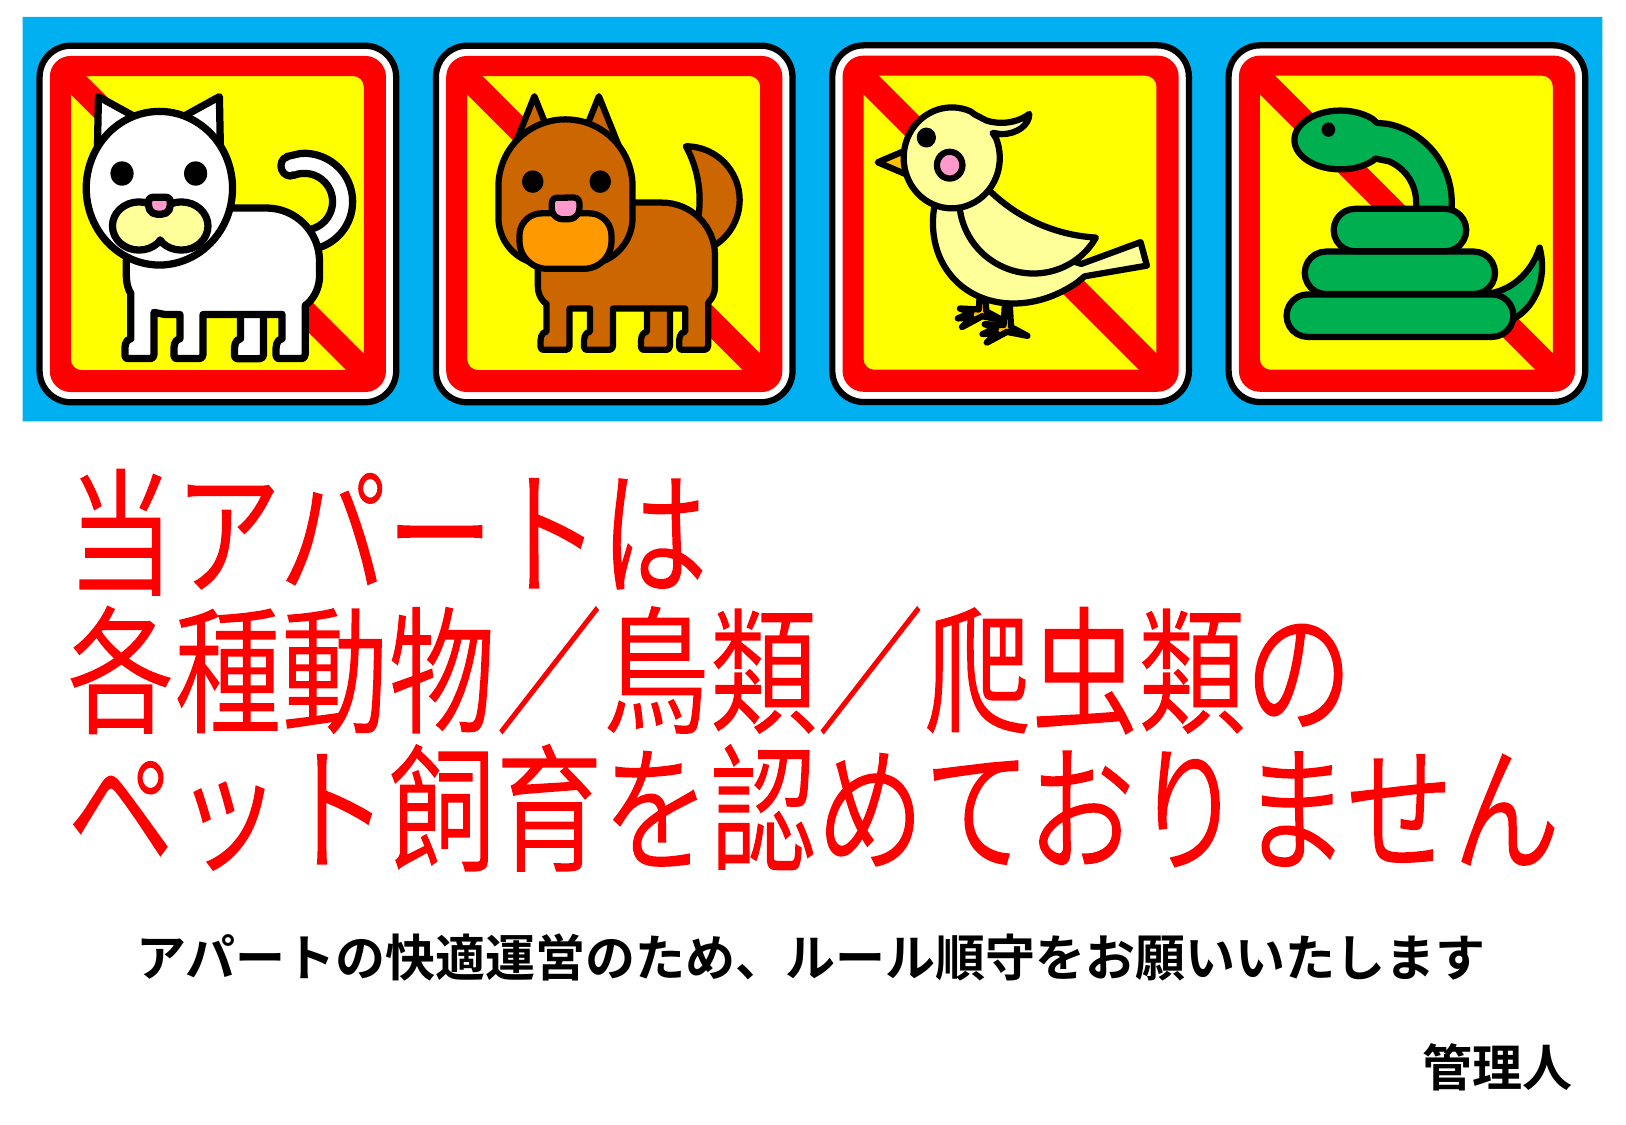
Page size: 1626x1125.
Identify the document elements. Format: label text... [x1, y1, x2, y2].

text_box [39, 45, 397, 403]
text_box アパートの快適運営のため、ルール順守をお願いいたします [48, 919, 1573, 994]
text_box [435, 45, 793, 403]
text_box [21, 15, 1604, 424]
text_box 管理人 [22, 1028, 1588, 1104]
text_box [831, 45, 1190, 403]
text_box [1228, 45, 1586, 403]
